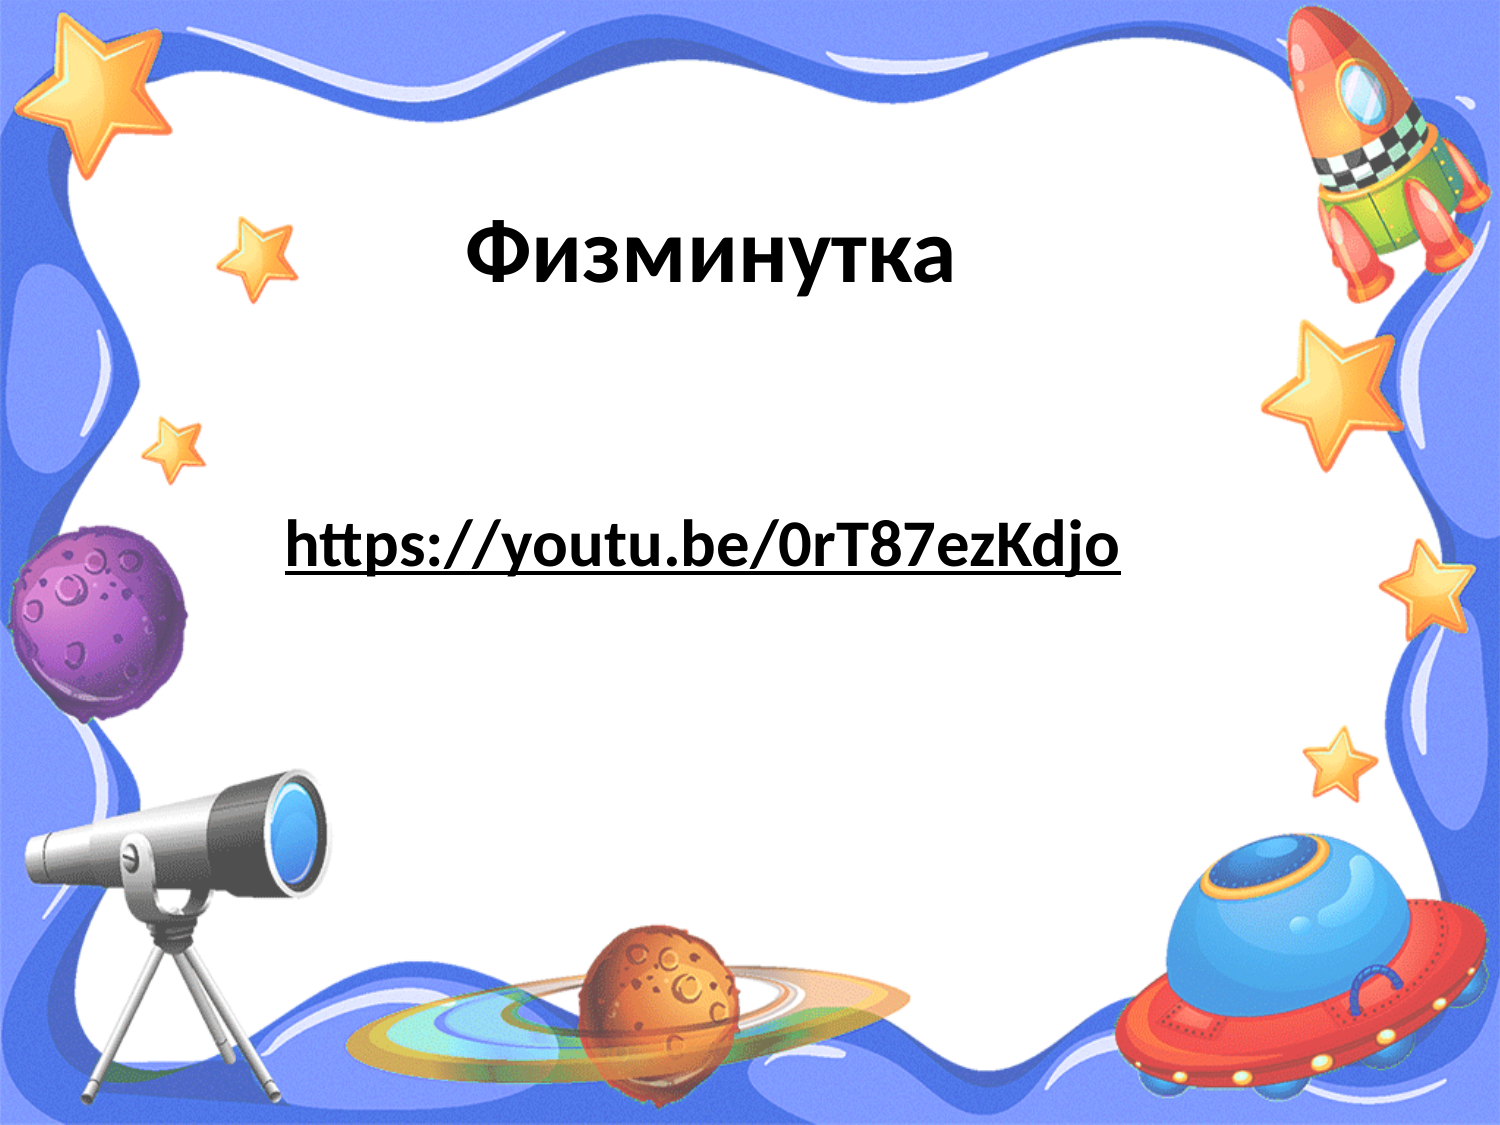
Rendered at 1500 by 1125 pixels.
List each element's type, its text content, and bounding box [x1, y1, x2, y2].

list https://youtu.be/0rT87ezKdjo [269, 492, 1250, 652]
title Физминутка [46, 152, 1397, 340]
